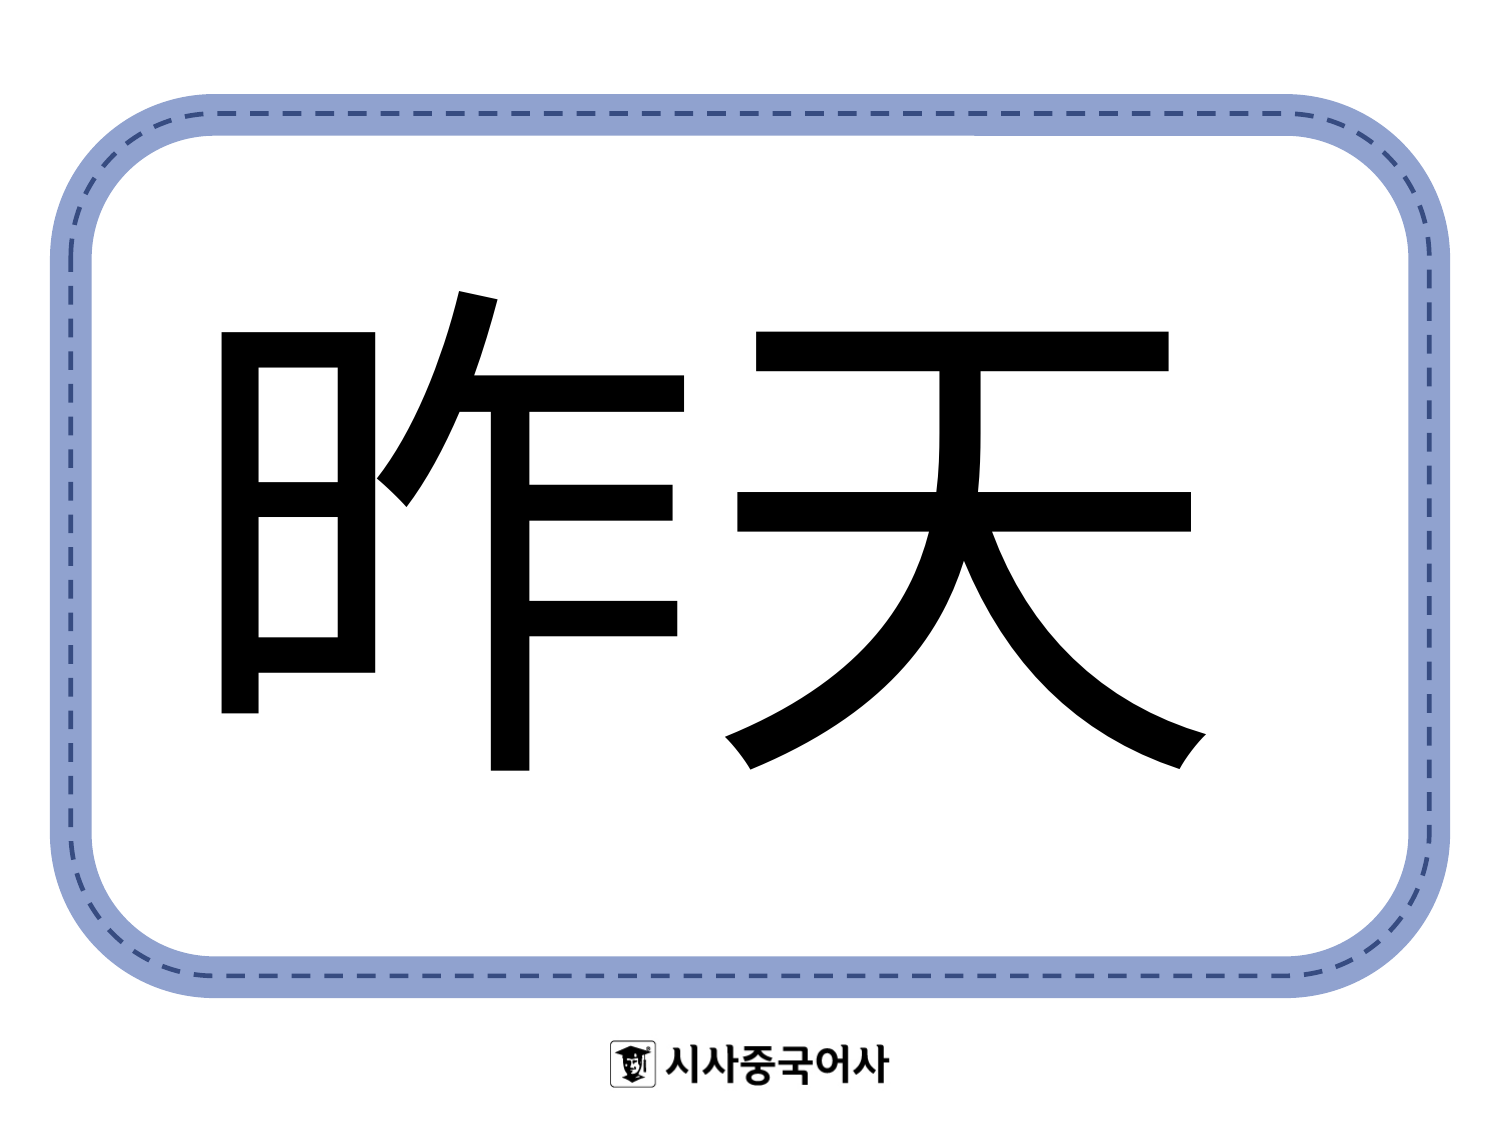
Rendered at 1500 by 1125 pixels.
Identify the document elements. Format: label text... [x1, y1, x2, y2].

picture [602, 1034, 898, 1094]
text_box 昨天 [145, 189, 1354, 853]
